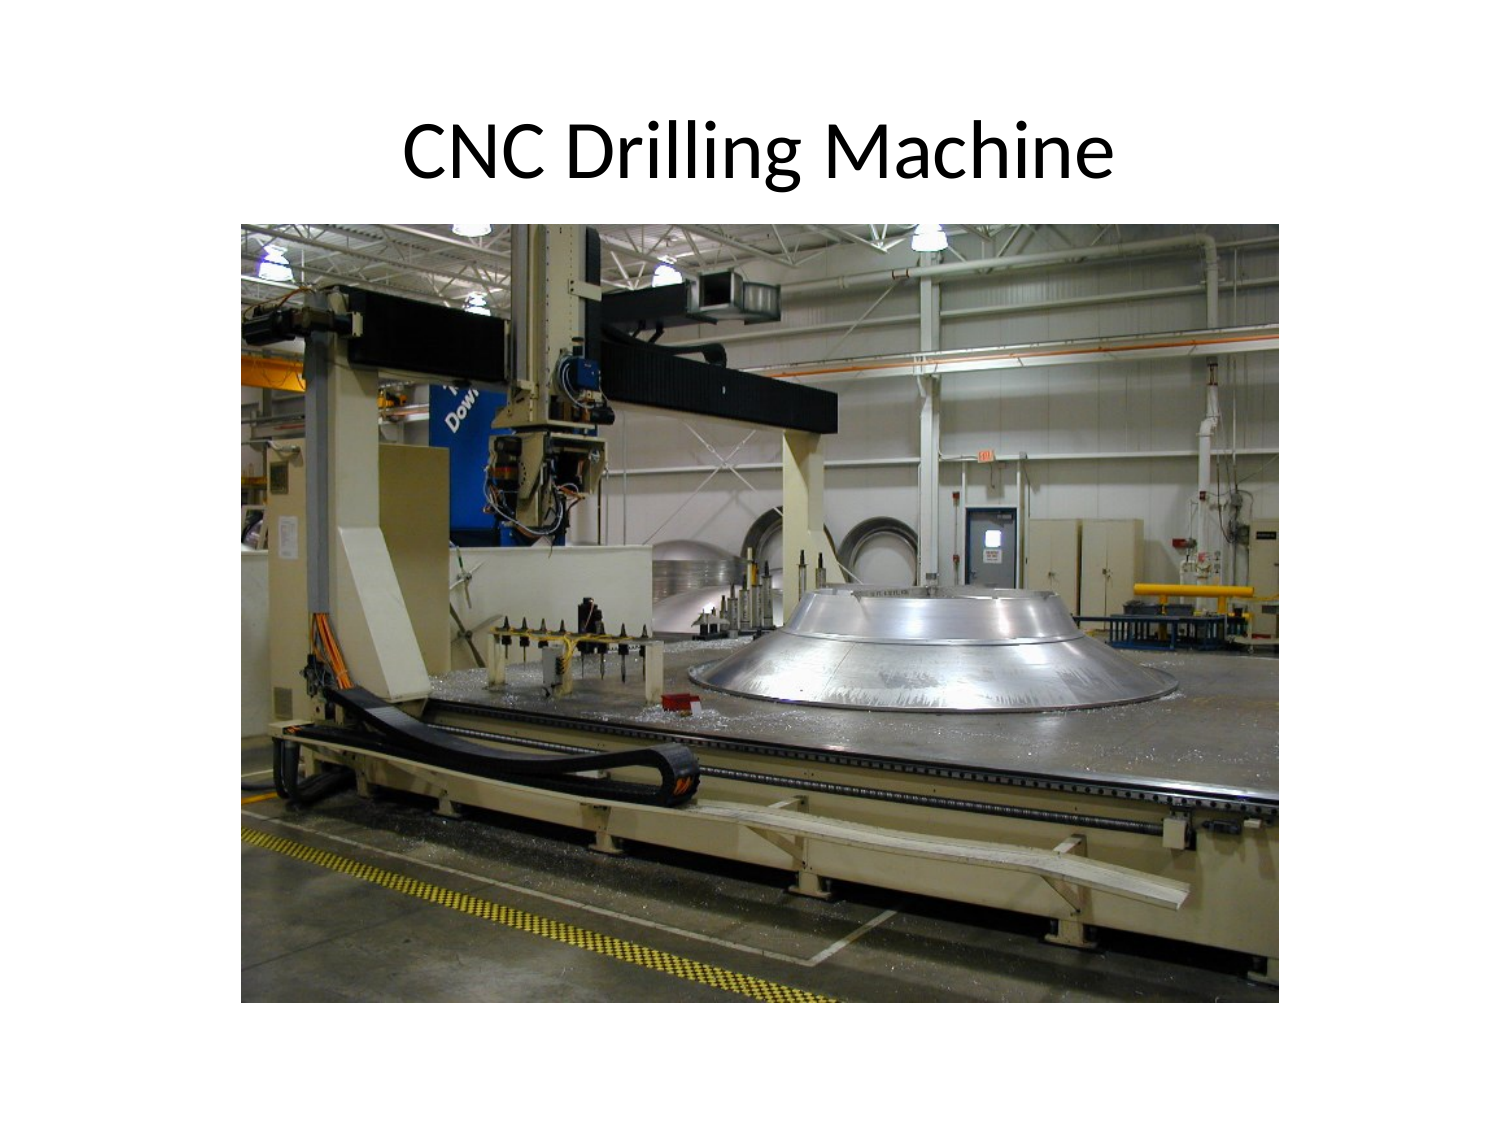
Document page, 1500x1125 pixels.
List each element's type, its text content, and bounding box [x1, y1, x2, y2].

picture [240, 224, 1279, 1004]
text_box CNC Drilling Machine [216, 87, 1304, 203]
